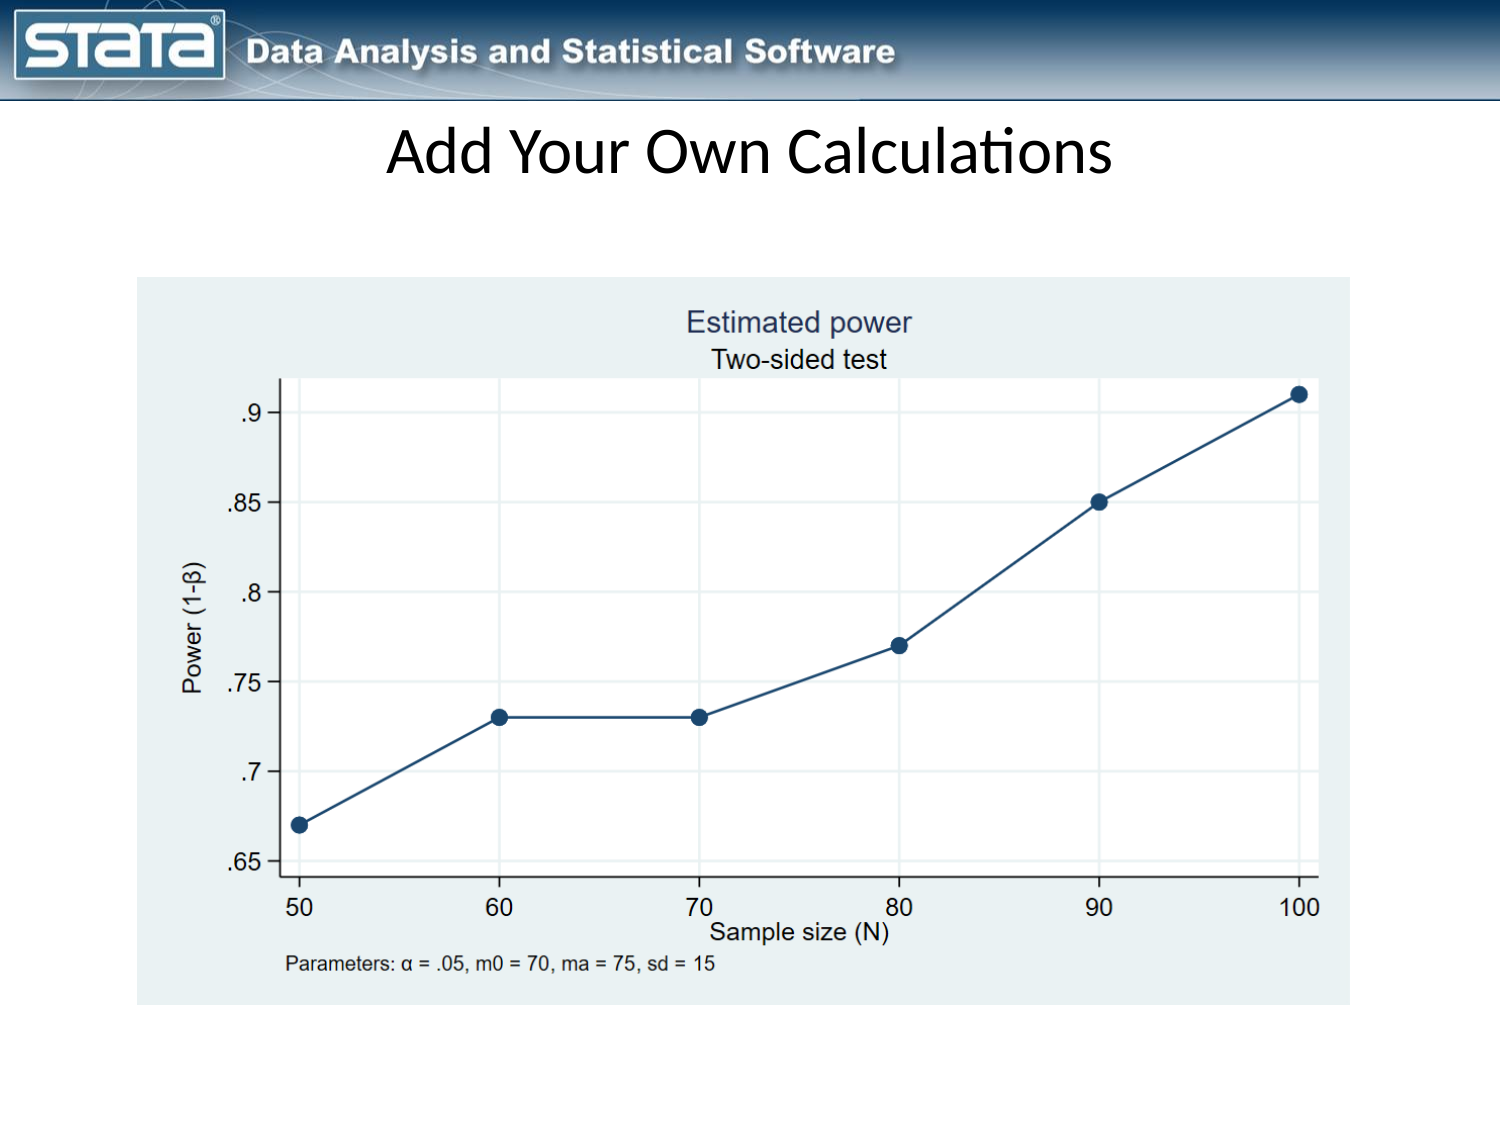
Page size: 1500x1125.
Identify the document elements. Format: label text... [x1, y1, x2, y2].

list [137, 277, 1351, 1006]
picture [0, 0, 1500, 99]
text_box Add Your Own Calculations [0, 99, 1500, 195]
